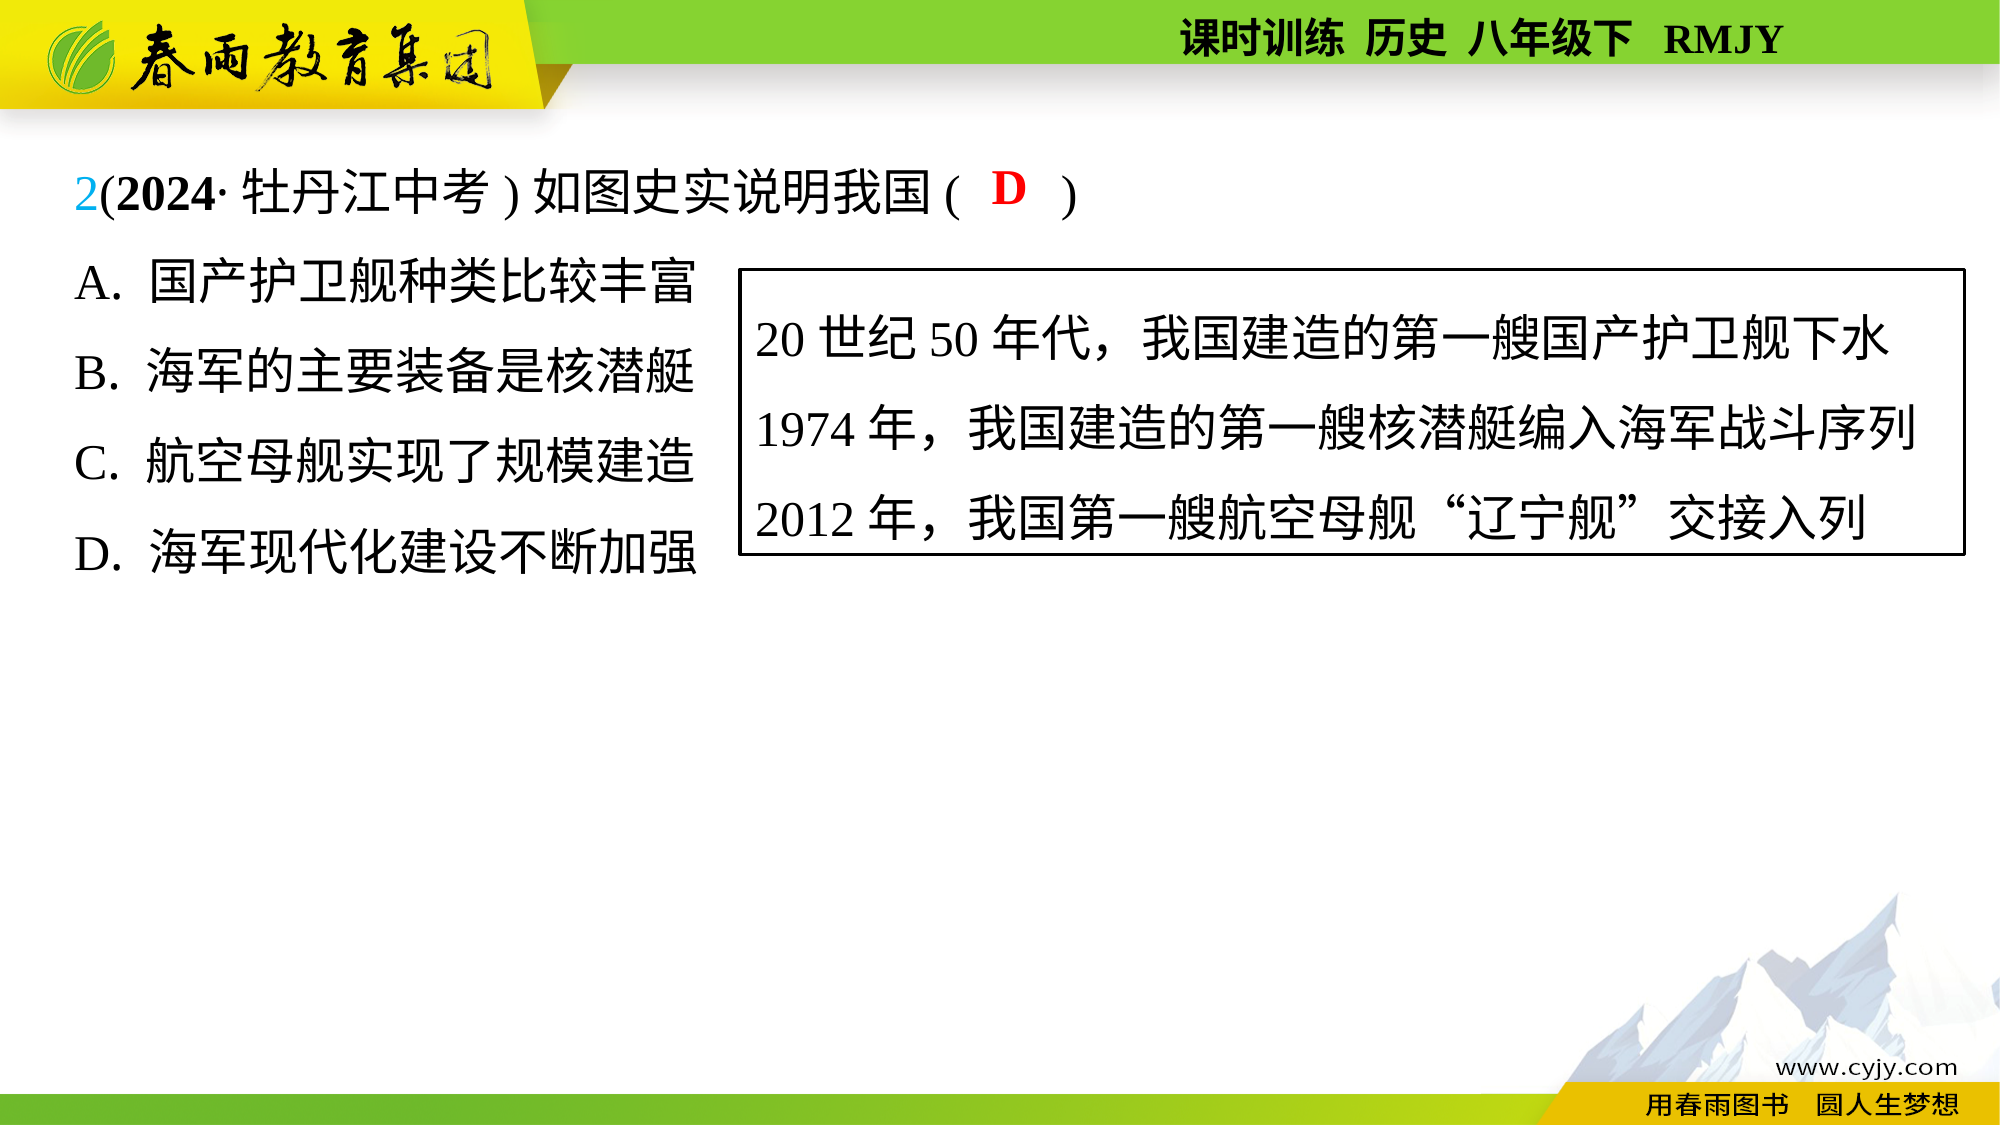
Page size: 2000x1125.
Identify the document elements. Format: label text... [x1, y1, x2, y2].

text_box D [976, 147, 1043, 222]
picture [0, 0, 2000, 1125]
list 2(2024·牡丹江中考)如图史实说明我国( ) A. 国产护卫舰种类比较丰富 B. 海军的主要装备是核潜艇 C. 航空母舰实现了规模建造 D. 海军现代化建设不断加强 [59, 122, 1944, 592]
text_box 20世纪50年代，我国建造的第一艘国产护卫舰下水 1974年，我国建造的第一艘核潜艇编入海军战斗序列 2012年，我国第一艘航空母舰“辽宁舰”交接入列 [740, 269, 1965, 555]
